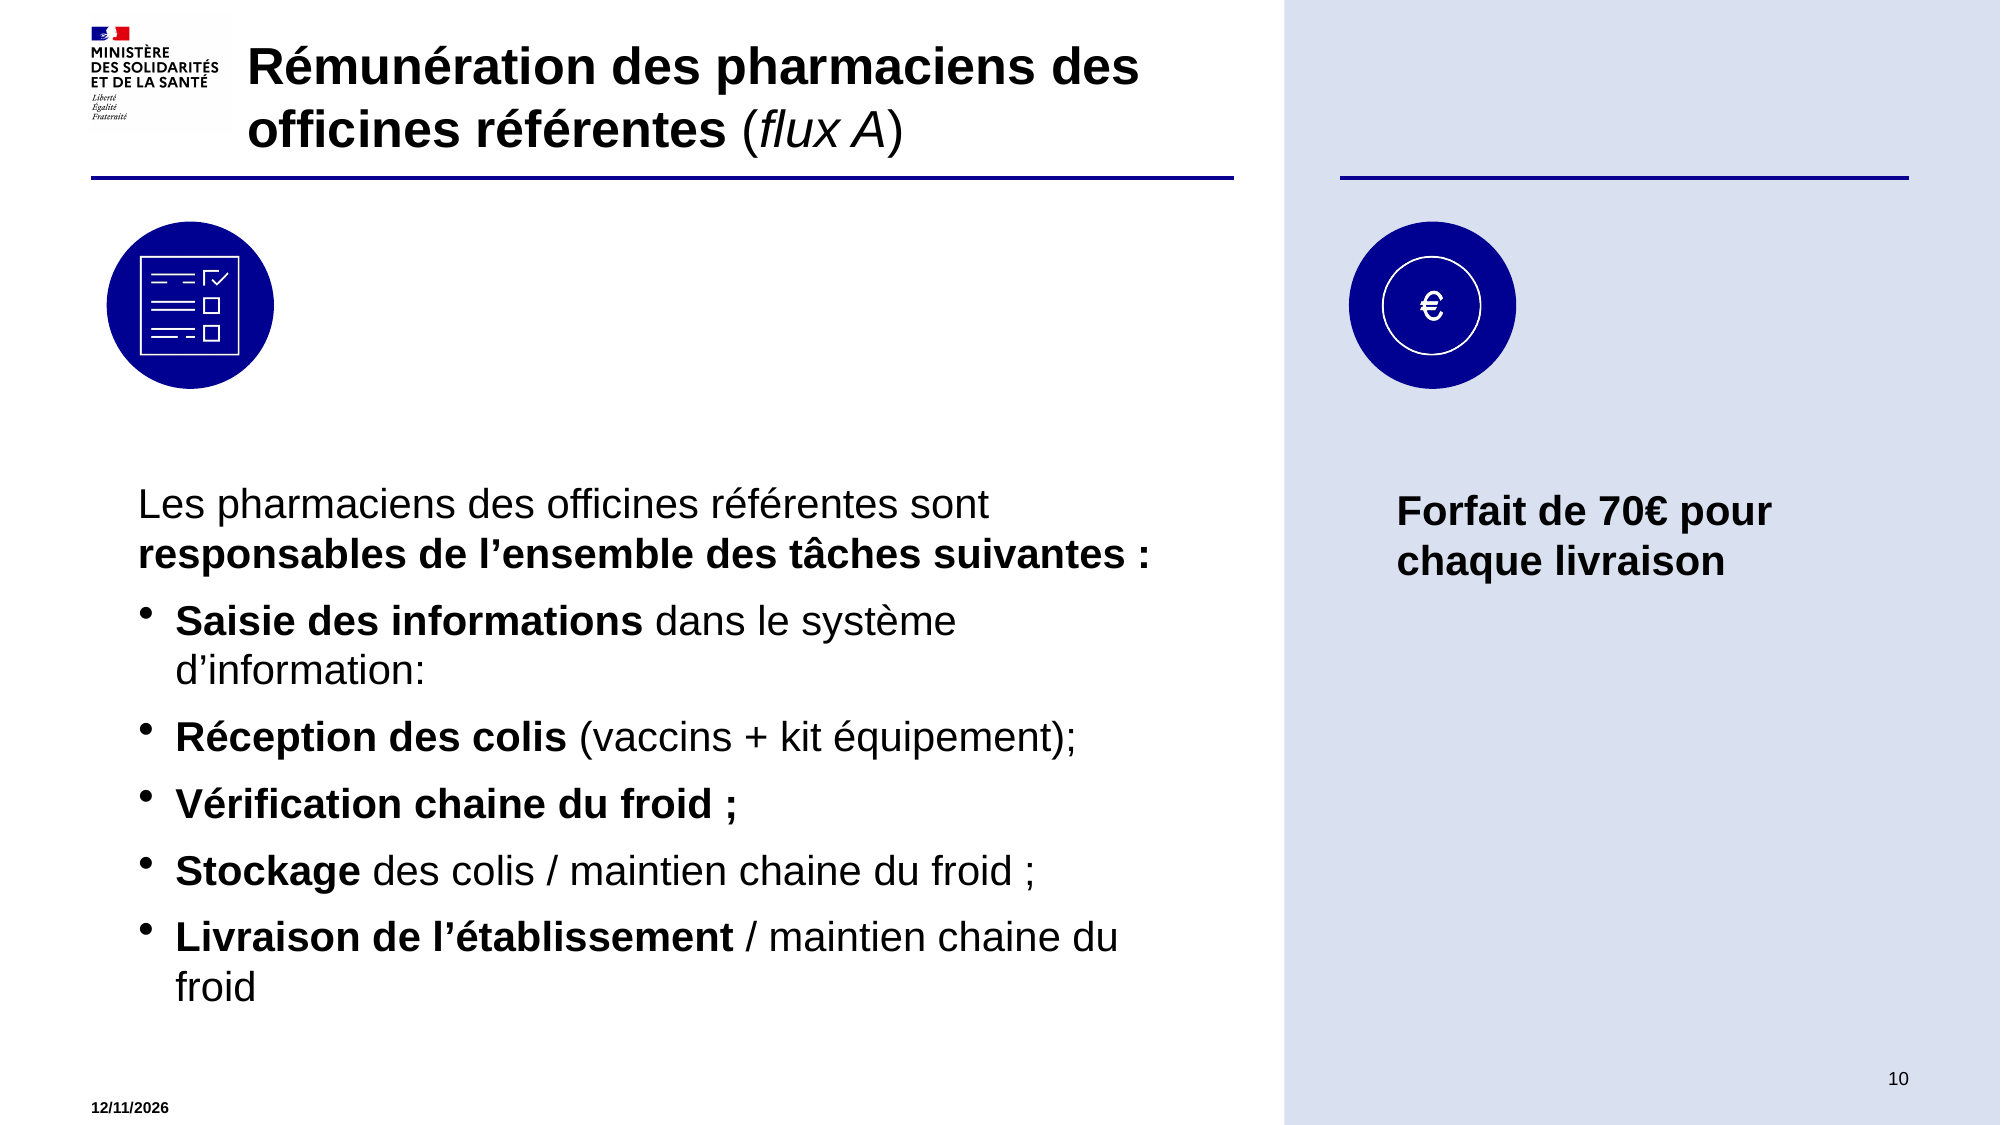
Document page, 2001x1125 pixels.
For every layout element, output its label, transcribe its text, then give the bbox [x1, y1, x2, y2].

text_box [1348, 221, 1517, 390]
text_box Les pharmaciens des officines référentes sont responsables de l’ensemble des tâches suivantes : Saisie des informations dans le système d’information: Réception des colis (vaccins + kit équipement); Vérification chaine du froid ; Stockage des colis / maintien chaine du froid ; Livraison de l’établissement / maintien chaine du froid [137, 476, 1167, 1011]
picture [90, 13, 232, 133]
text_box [106, 221, 275, 390]
text_box Forfait de 70€ pour chaque livraison [1381, 476, 1863, 592]
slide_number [91, 1098, 290, 1118]
title Rémunération des pharmaciens des officines référentes (flux A) [247, 32, 1235, 221]
